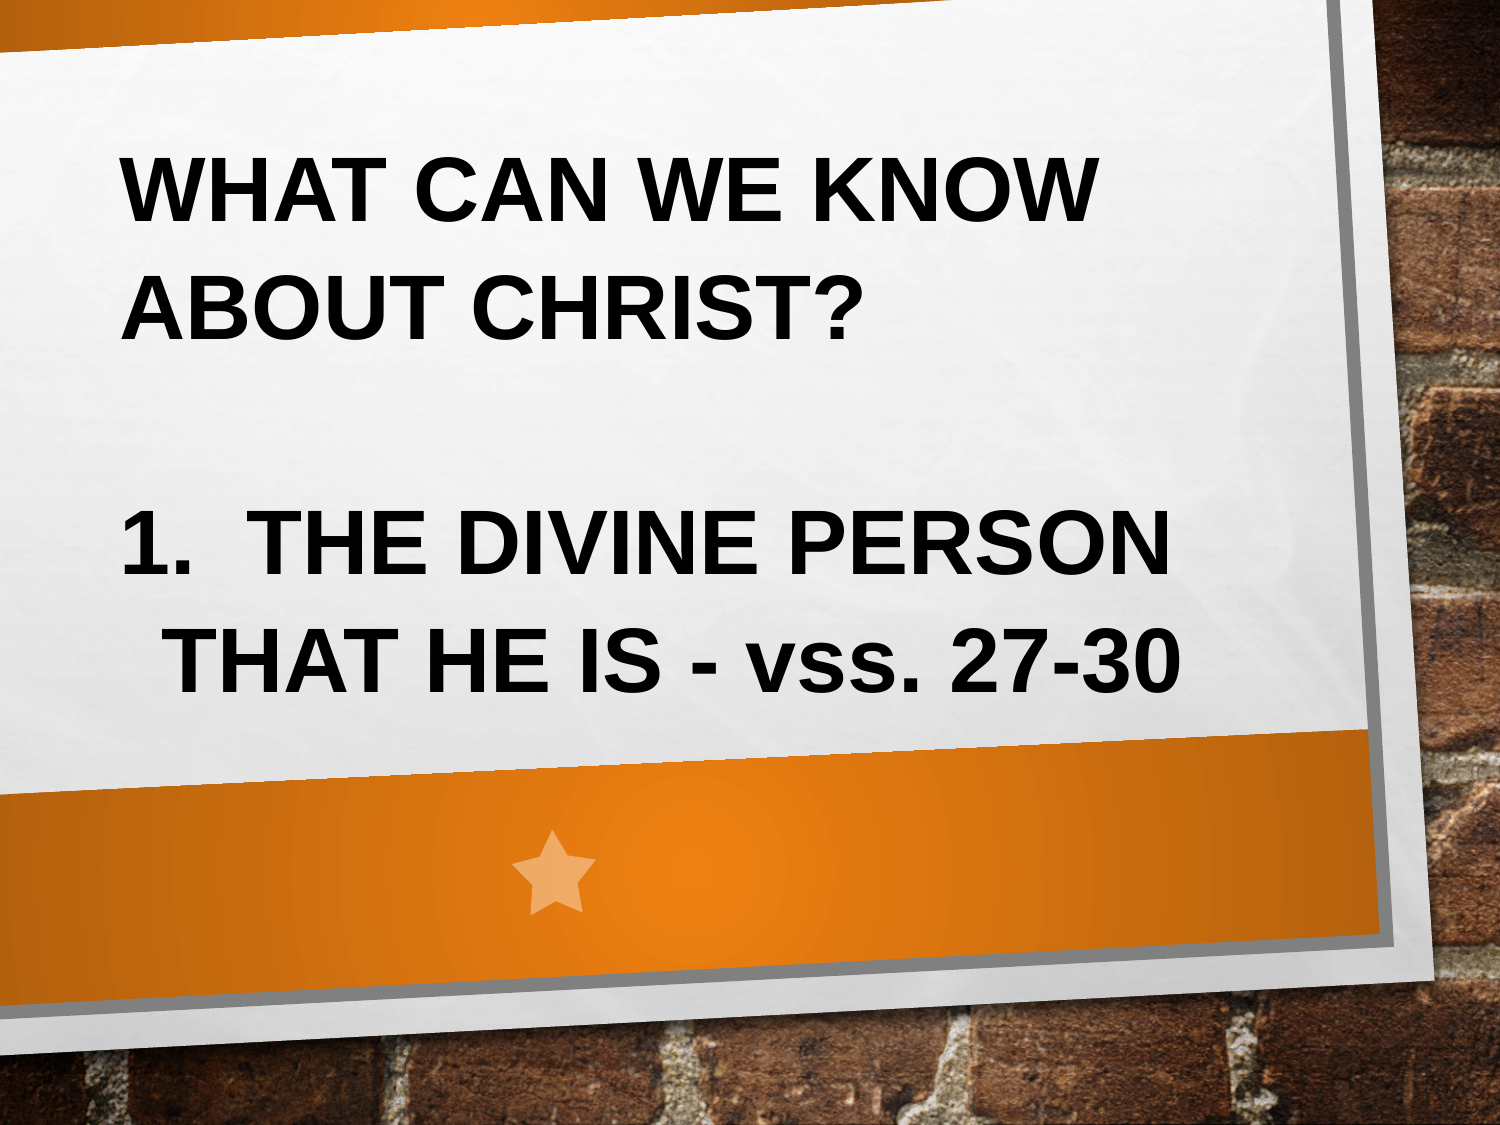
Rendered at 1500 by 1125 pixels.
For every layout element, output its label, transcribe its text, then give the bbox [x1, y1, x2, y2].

picture [0, 0, 1500, 1125]
text_box WHAT CAN WE KNOW ABOUT CHRIST? THE DIVINE PERSON THAT HE IS - vss. 27-30 [104, 114, 1248, 718]
